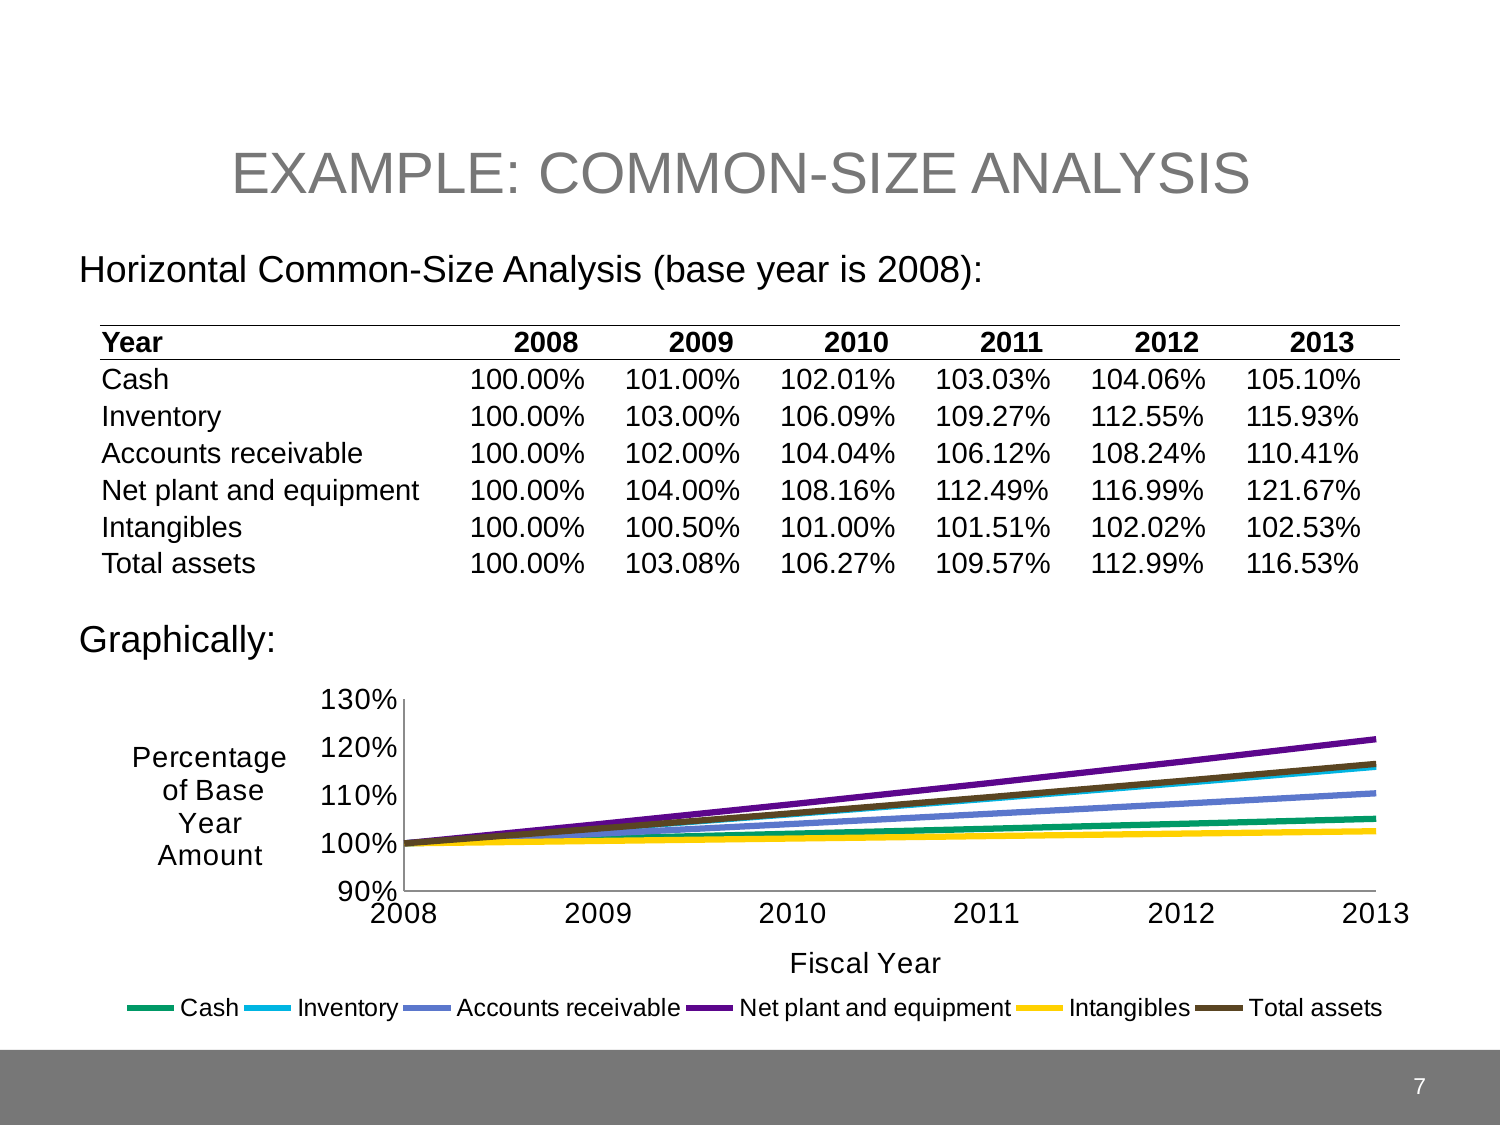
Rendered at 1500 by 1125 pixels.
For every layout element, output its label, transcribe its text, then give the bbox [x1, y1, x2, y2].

table_header Year [100, 326, 469, 359]
table_cell 108.16% [779, 470, 934, 506]
table_cell 103.00% [624, 396, 779, 433]
table_header 2009 [624, 326, 779, 359]
table_cell 101.51% [934, 506, 1089, 543]
table_cell 100.50% [624, 506, 779, 543]
table_cell 102.02% [1089, 506, 1245, 543]
table_header 2013 [1245, 326, 1400, 359]
table_cell 112.55% [1089, 396, 1245, 433]
table_cell 104.06% [1089, 360, 1245, 396]
title Example: Common-Size Analysis [62, 24, 1437, 213]
slide_number 7 [1312, 1055, 1442, 1116]
table_cell 112.49% [934, 470, 1089, 506]
table_cell 102.00% [624, 433, 779, 470]
table_header 2010 [779, 326, 934, 359]
table_cell 109.27% [934, 396, 1089, 433]
table_cell 106.09% [779, 396, 934, 433]
table_cell 104.00% [624, 470, 779, 506]
table_cell 106.27% [779, 543, 934, 580]
table_cell 100.00% [469, 433, 624, 470]
table_cell 103.03% [934, 360, 1089, 396]
table_cell Net plant and equipment [100, 470, 469, 506]
table_cell 110.41% [1245, 433, 1400, 470]
table_cell 104.04% [779, 433, 934, 470]
table_cell 115.93% [1245, 396, 1400, 433]
table_cell Total assets [100, 543, 469, 580]
table_cell Cash [100, 360, 469, 396]
table_cell 106.12% [934, 433, 1089, 470]
table_header 2008 [469, 326, 624, 359]
table_cell 112.99% [1089, 543, 1245, 580]
table_cell Accounts receivable [100, 433, 469, 470]
table_cell 100.00% [469, 396, 624, 433]
table_cell 103.08% [624, 543, 779, 580]
table_cell Inventory [100, 396, 469, 433]
table_cell 100.00% [469, 543, 624, 580]
table_cell 102.53% [1245, 506, 1400, 543]
table_cell 100.00% [469, 360, 624, 396]
table_cell 100.00% [469, 506, 624, 543]
table_cell 108.24% [1089, 433, 1245, 470]
table_cell 102.01% [779, 360, 934, 396]
table_cell 109.57% [934, 543, 1089, 580]
table_header 2012 [1089, 326, 1245, 359]
chart [99, 674, 1438, 1063]
table_cell 116.99% [1089, 470, 1245, 506]
table_cell 101.00% [779, 506, 934, 543]
table_cell 121.67% [1245, 470, 1400, 506]
table_cell Intangibles [100, 506, 469, 543]
table_cell 101.00% [624, 360, 779, 396]
table_header 2011 [934, 326, 1089, 359]
table_cell 116.53% [1245, 543, 1400, 580]
list Horizontal Common-Size Analysis (base year is 2008): Graphically: [62, 237, 1437, 1013]
table_cell 100.00% [469, 470, 624, 506]
table_cell 105.10% [1245, 360, 1400, 396]
